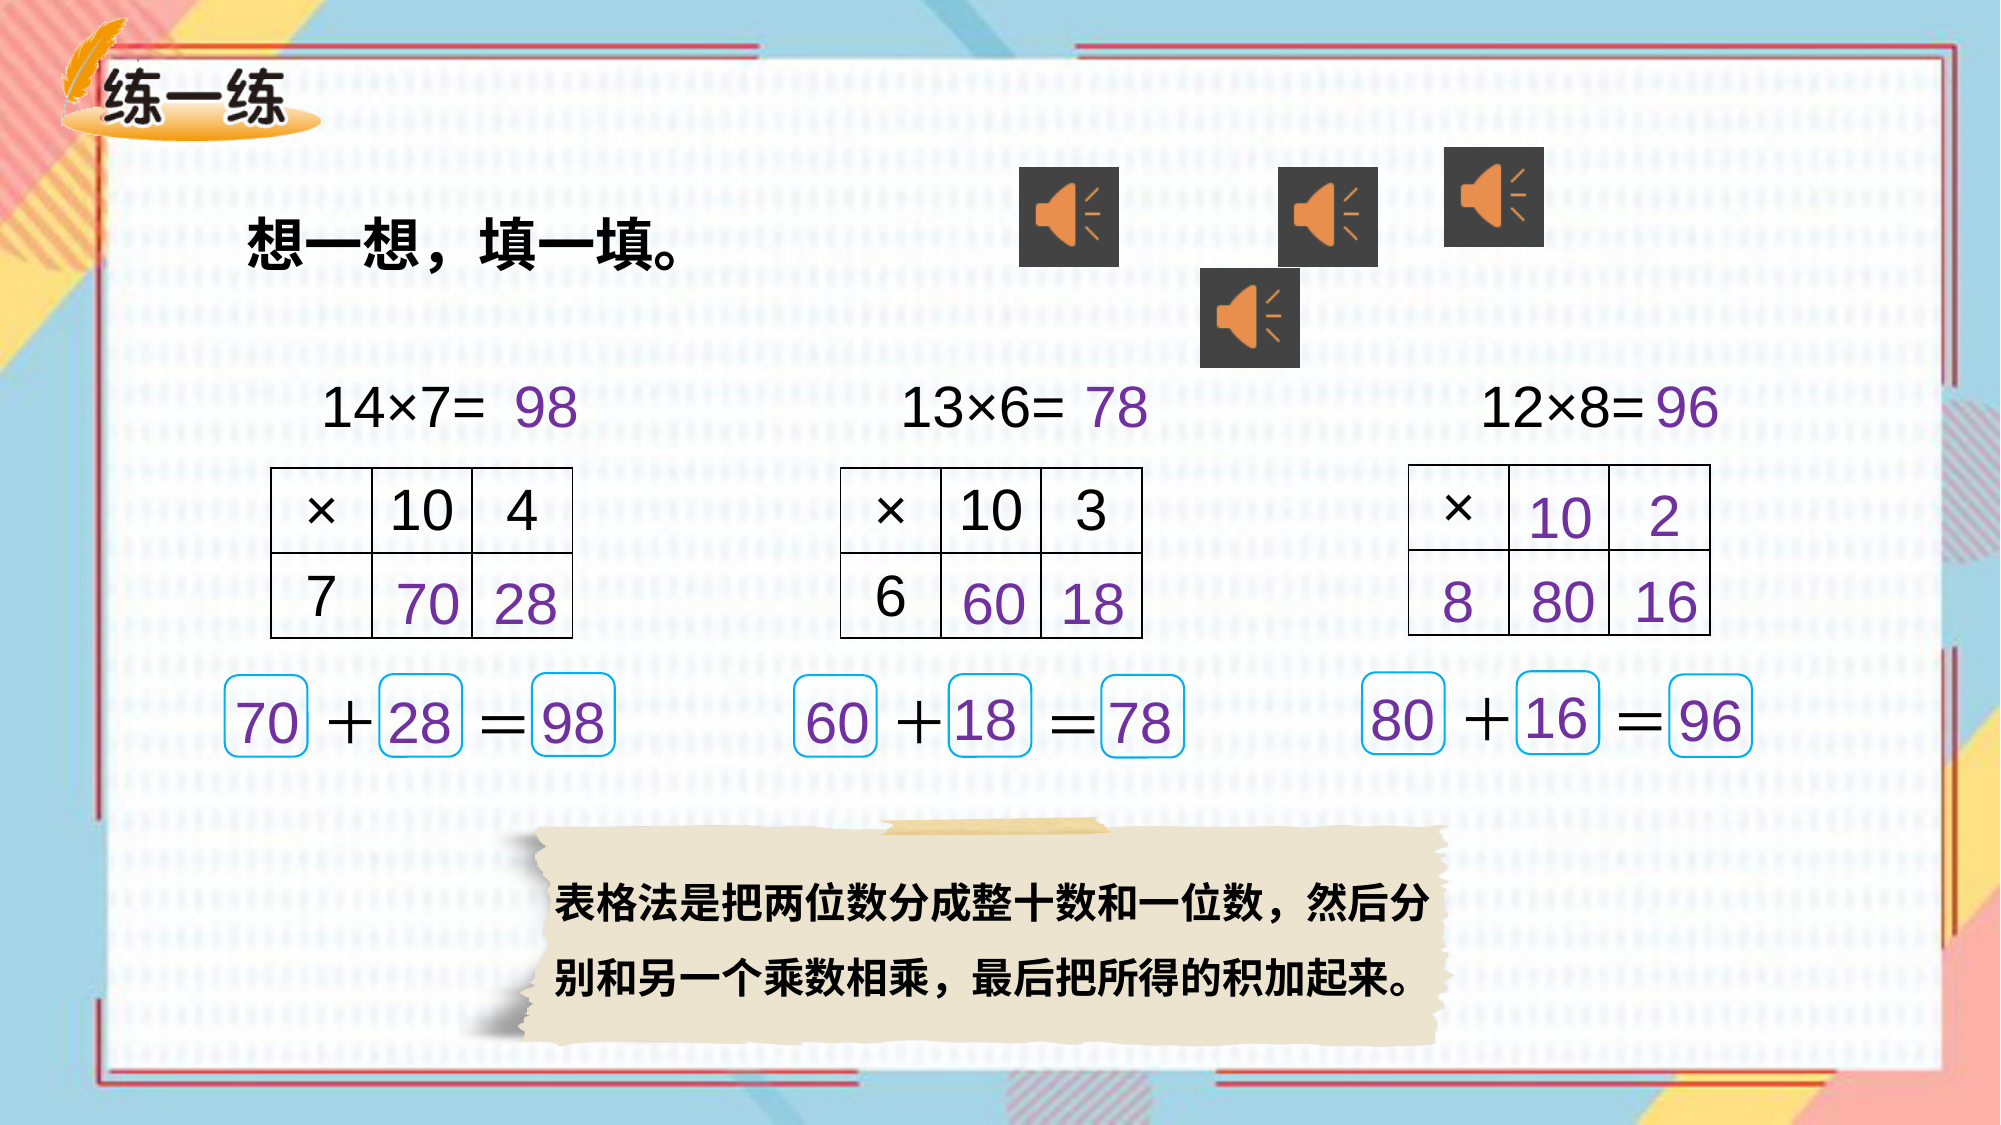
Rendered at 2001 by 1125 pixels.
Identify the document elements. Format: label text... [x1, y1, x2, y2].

text_box 想一想，填一填。 [231, 166, 1276, 286]
table_header 3 [1042, 469, 1141, 552]
table_header [1510, 466, 1608, 472]
text_box ＝ [1596, 678, 1677, 764]
text_box [383, 673, 459, 677]
text_box 96 [1651, 675, 1770, 760]
text_box 18 [1033, 559, 1152, 644]
table_cell [473, 554, 572, 559]
text_box [1106, 673, 1180, 677]
picture [0, 0, 2001, 1125]
text_box 98 [514, 677, 633, 763]
table_header 10 [373, 469, 471, 552]
text_box ＋ [1443, 676, 1523, 761]
text_box ＋ [306, 678, 386, 764]
table_header × [841, 469, 940, 552]
text_box 13×6= [885, 361, 1057, 447]
table_cell 6 [841, 554, 940, 637]
text_box 18 [925, 675, 1045, 760]
text_box 80 [1504, 556, 1607, 642]
text_box [534, 672, 612, 677]
table_header 4 [473, 469, 572, 552]
text_box 70 [369, 559, 466, 644]
text_box 10 [1501, 472, 1605, 556]
table_header [1610, 466, 1709, 470]
table_header × [1409, 466, 1508, 549]
text_box ＋ [875, 678, 956, 764]
table_cell [942, 554, 1040, 558]
table_cell [1409, 551, 1501, 556]
text_box 70 [207, 677, 327, 763]
text_box 28 [360, 677, 479, 763]
text_box 表格法是把两位数分成整十数和一位数，然后分别和另一个乘数相乘，最后把所得的积加起来。 [1462, 844, 1471, 1010]
table_cell [373, 554, 471, 559]
text_box 8 [1399, 556, 1504, 642]
text_box 98 [487, 361, 606, 447]
table_cell [1042, 554, 1141, 559]
text_box 14×7= [306, 361, 487, 447]
text_box 2 [1605, 470, 1724, 556]
text_box 16 [1497, 672, 1616, 758]
text_box ＝ [459, 681, 540, 767]
text_box 80 [1343, 675, 1462, 760]
text_box ＝ [1029, 681, 1109, 767]
text_box 78 [1057, 361, 1176, 447]
text_box 12×8= [1465, 361, 1628, 447]
text_box [1366, 671, 1441, 675]
text_box 60 [935, 558, 1054, 644]
table_header × [272, 469, 371, 552]
text_box 96 [1628, 361, 1747, 447]
text_box 想一想，填一填。 [1301, 166, 1564, 286]
text_box 78 [1080, 677, 1199, 763]
text_box 28 [466, 559, 585, 644]
table_header 10 [942, 469, 1040, 552]
text_box 60 [778, 677, 897, 763]
text_box 16 [1607, 556, 1726, 642]
table_cell 7 [272, 554, 371, 637]
